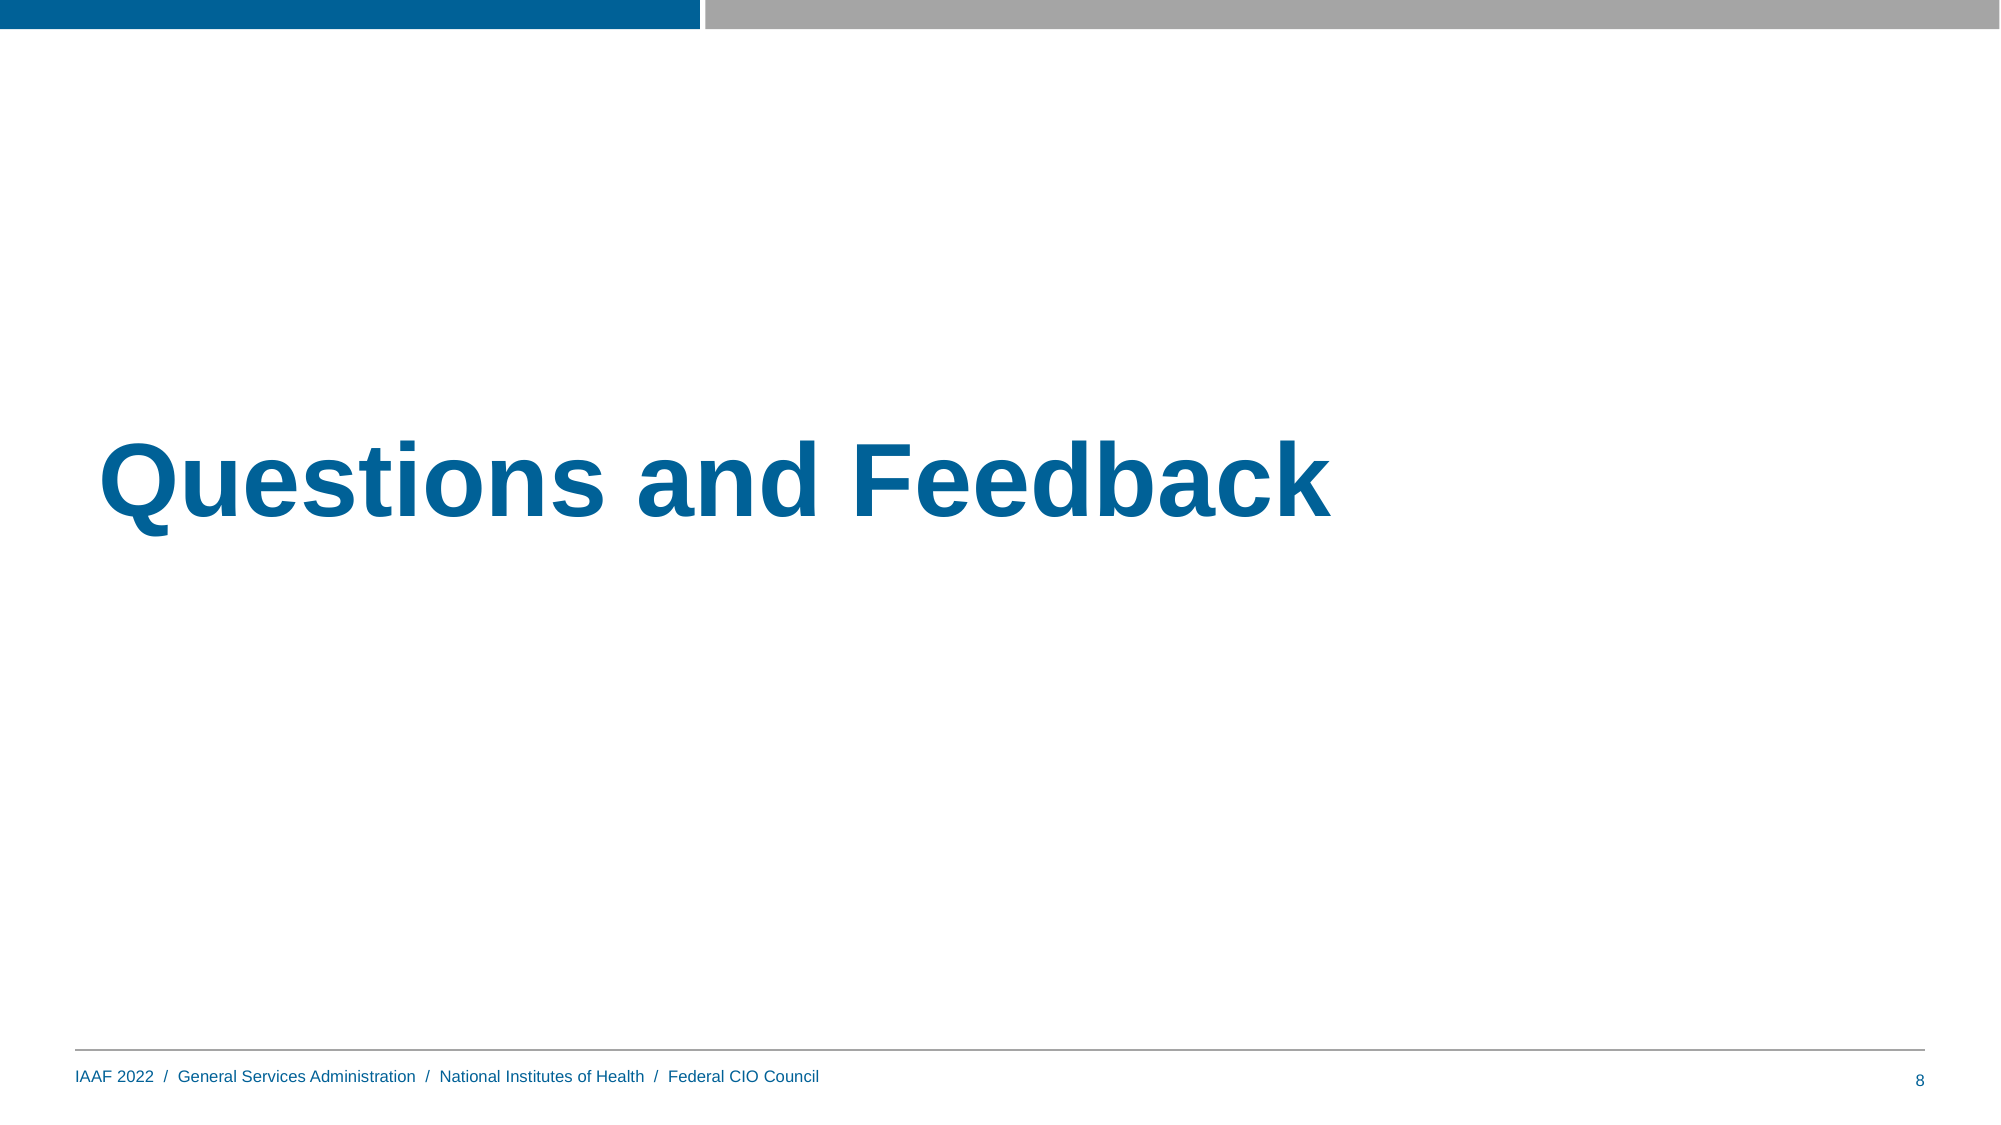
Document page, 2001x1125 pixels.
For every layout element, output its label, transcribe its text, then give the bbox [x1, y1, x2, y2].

title Questions and Feedback [83, 418, 2000, 788]
slide_number 8 [1899, 1062, 1925, 1098]
